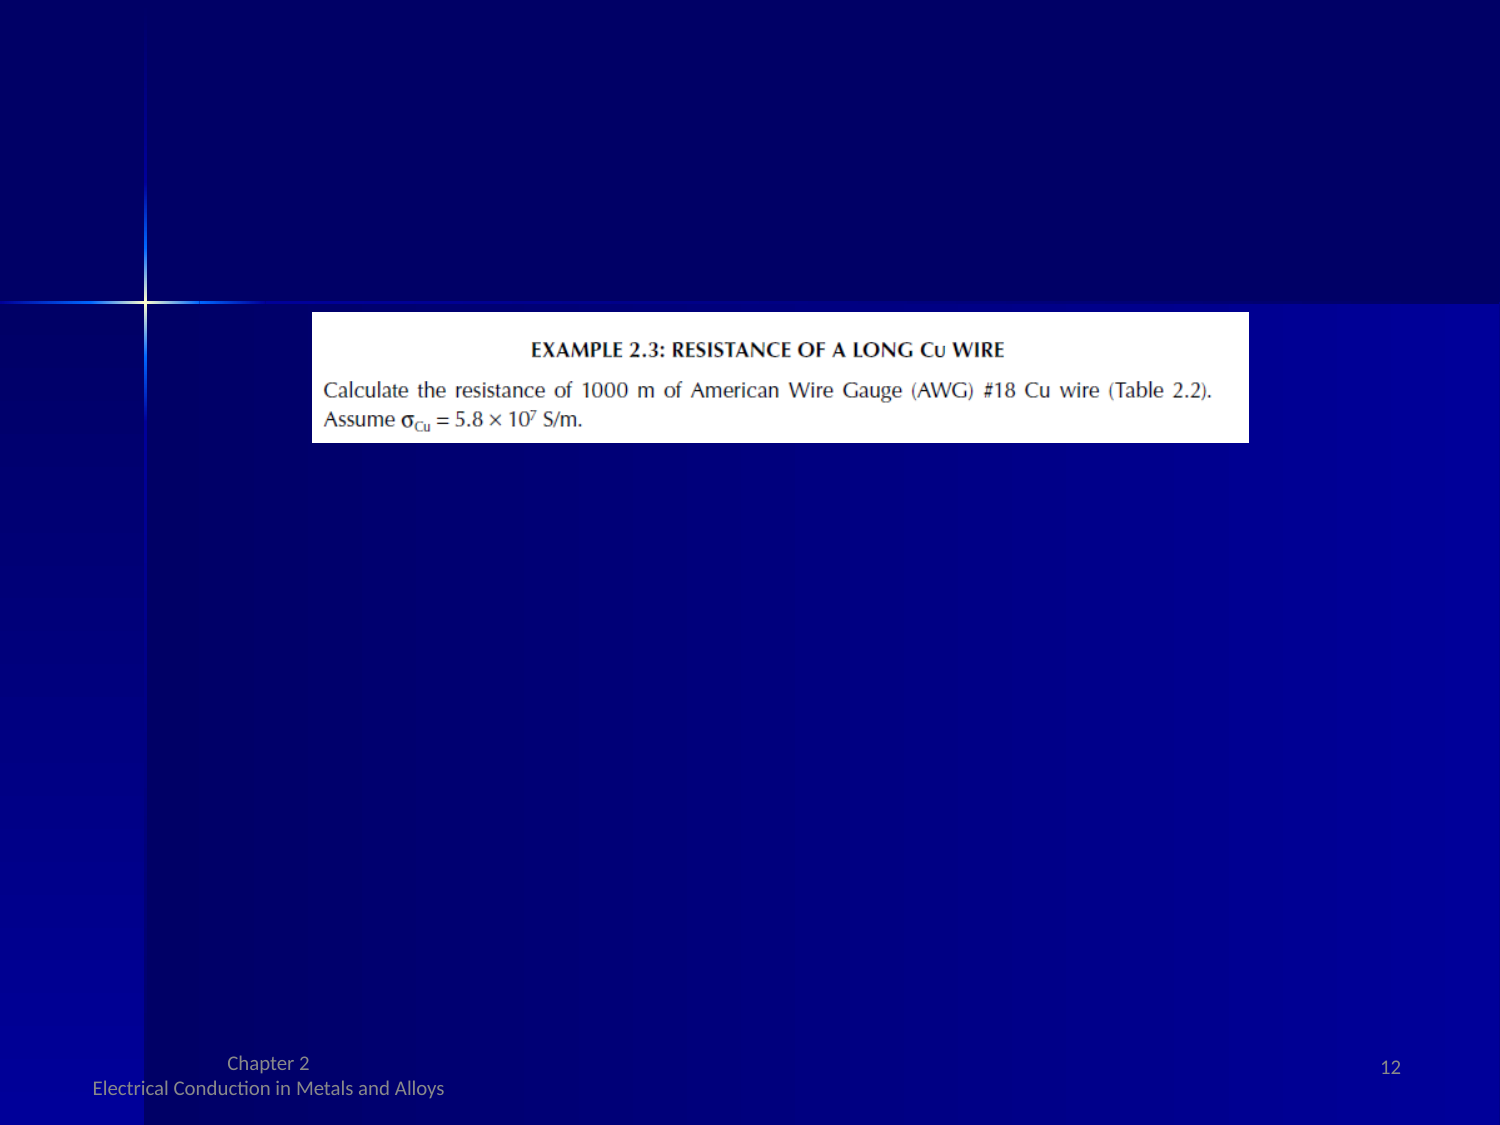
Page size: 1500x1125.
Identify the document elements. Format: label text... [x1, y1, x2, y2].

slide_number Chapter 2 Electrical Conduction in Metals and Alloys [74, 1037, 463, 1113]
picture [312, 312, 1249, 443]
